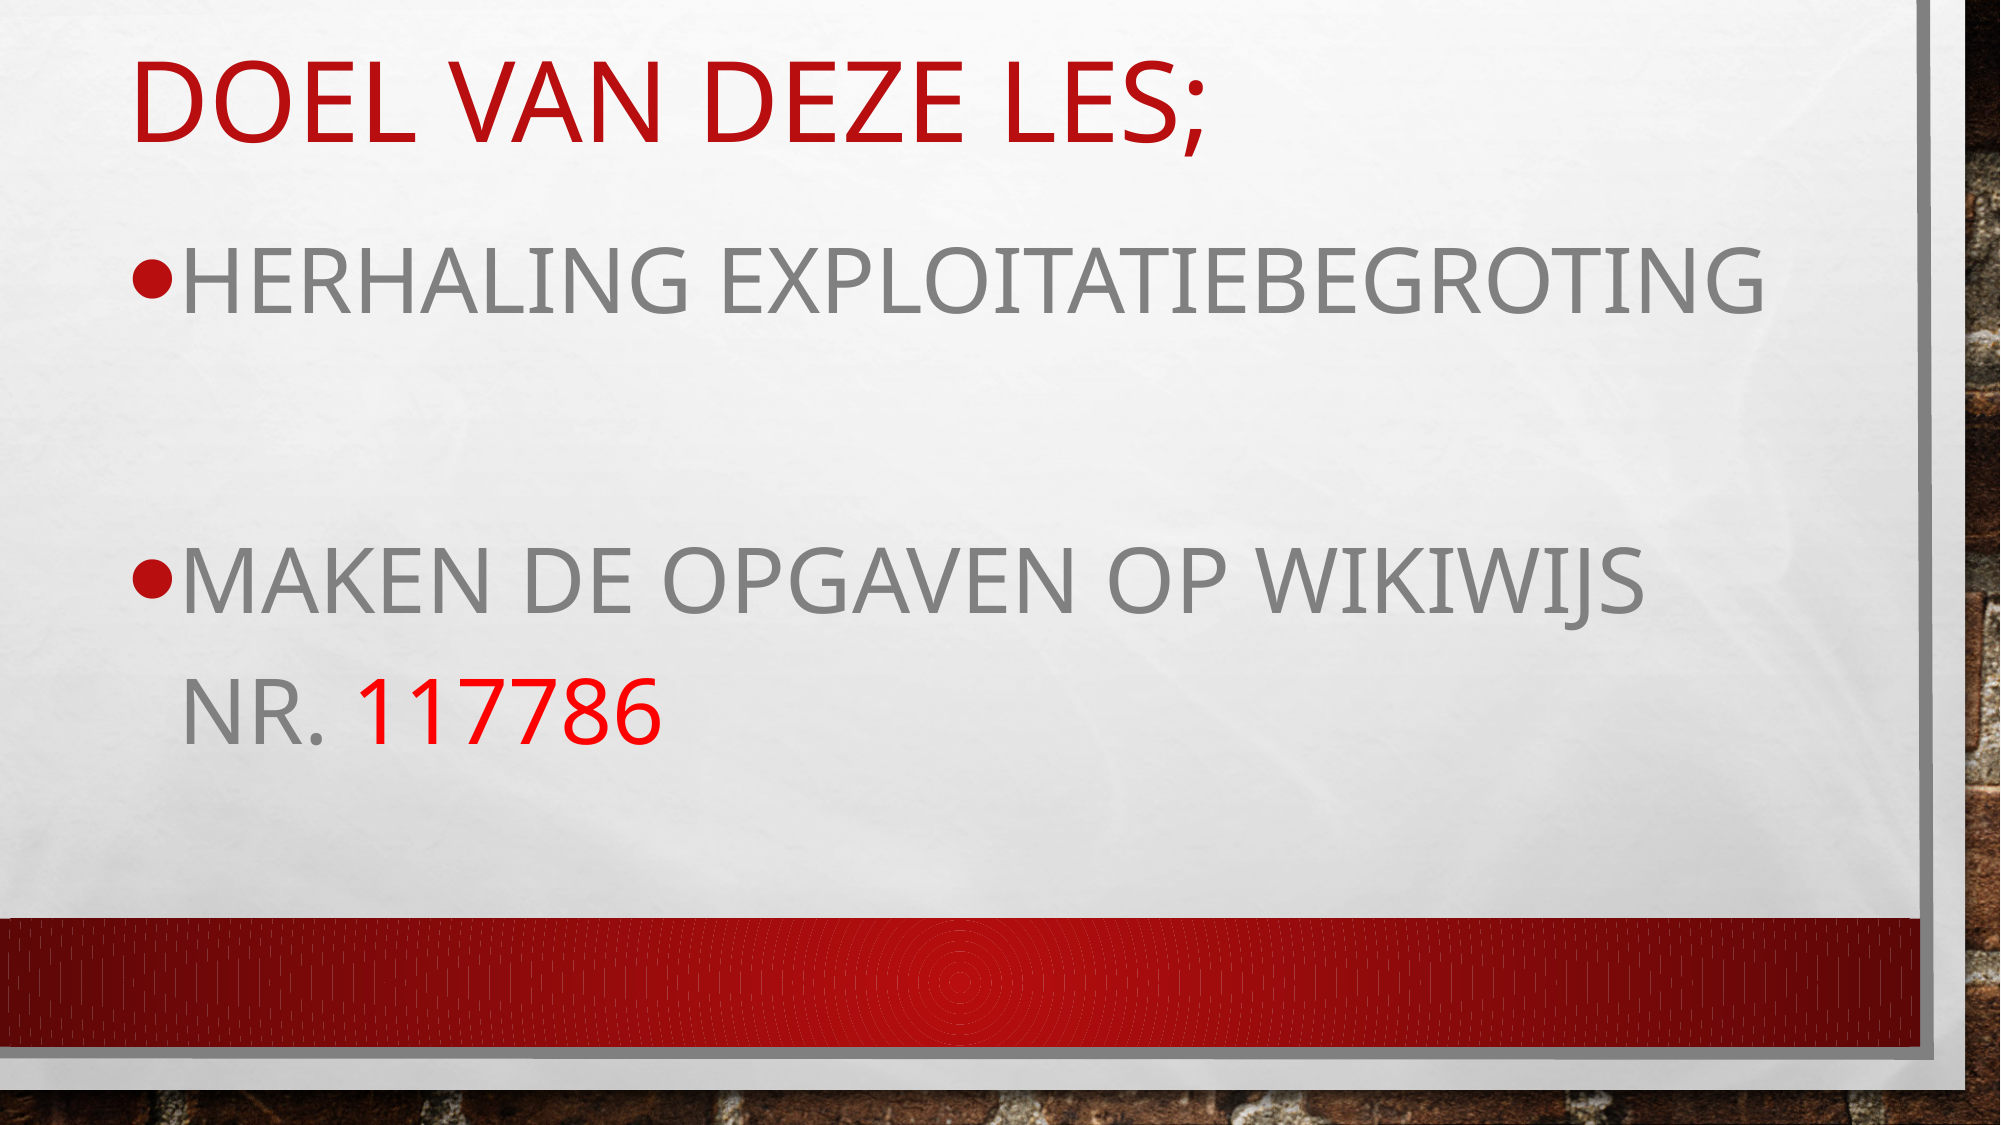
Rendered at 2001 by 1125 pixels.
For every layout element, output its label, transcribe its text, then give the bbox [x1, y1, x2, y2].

list Herhaling exploitatiebegroting Maken de opgaven op wikiwijs nr. 117786 [112, 193, 1818, 883]
title Doel van deze les; [112, 0, 1818, 175]
picture [0, 0, 2000, 1125]
